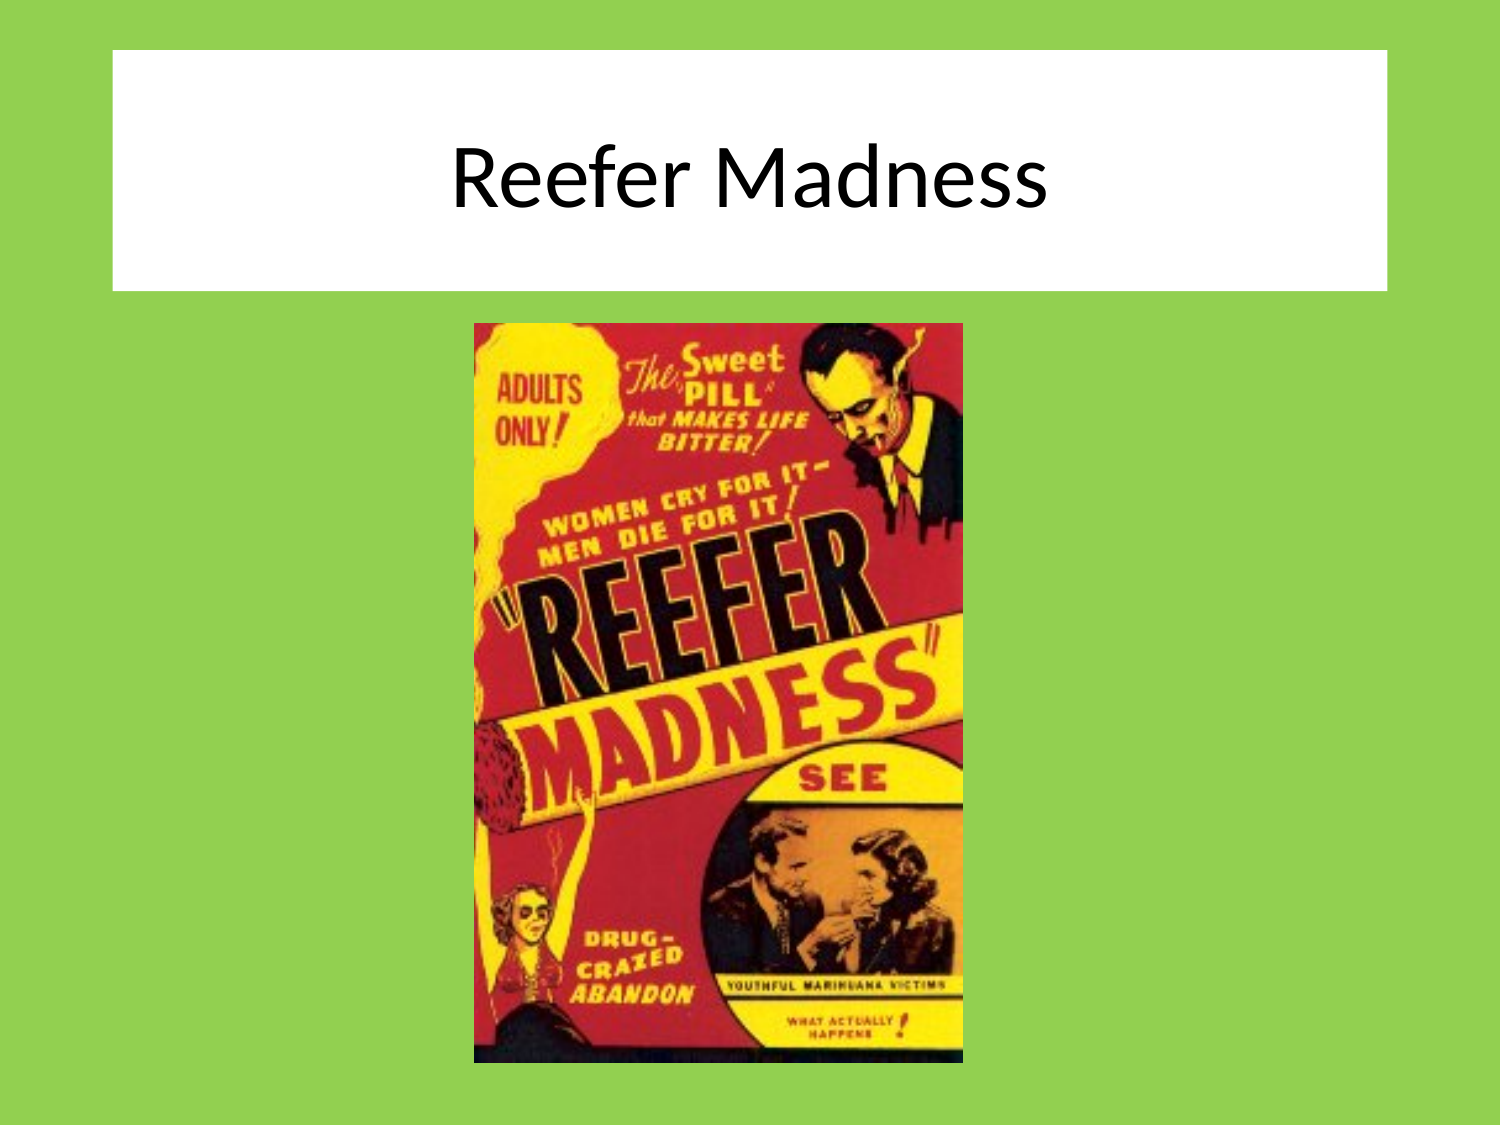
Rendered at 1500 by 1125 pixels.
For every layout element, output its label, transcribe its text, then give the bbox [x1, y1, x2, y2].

title Reefer Madness [112, 50, 1388, 292]
picture [474, 323, 963, 1063]
